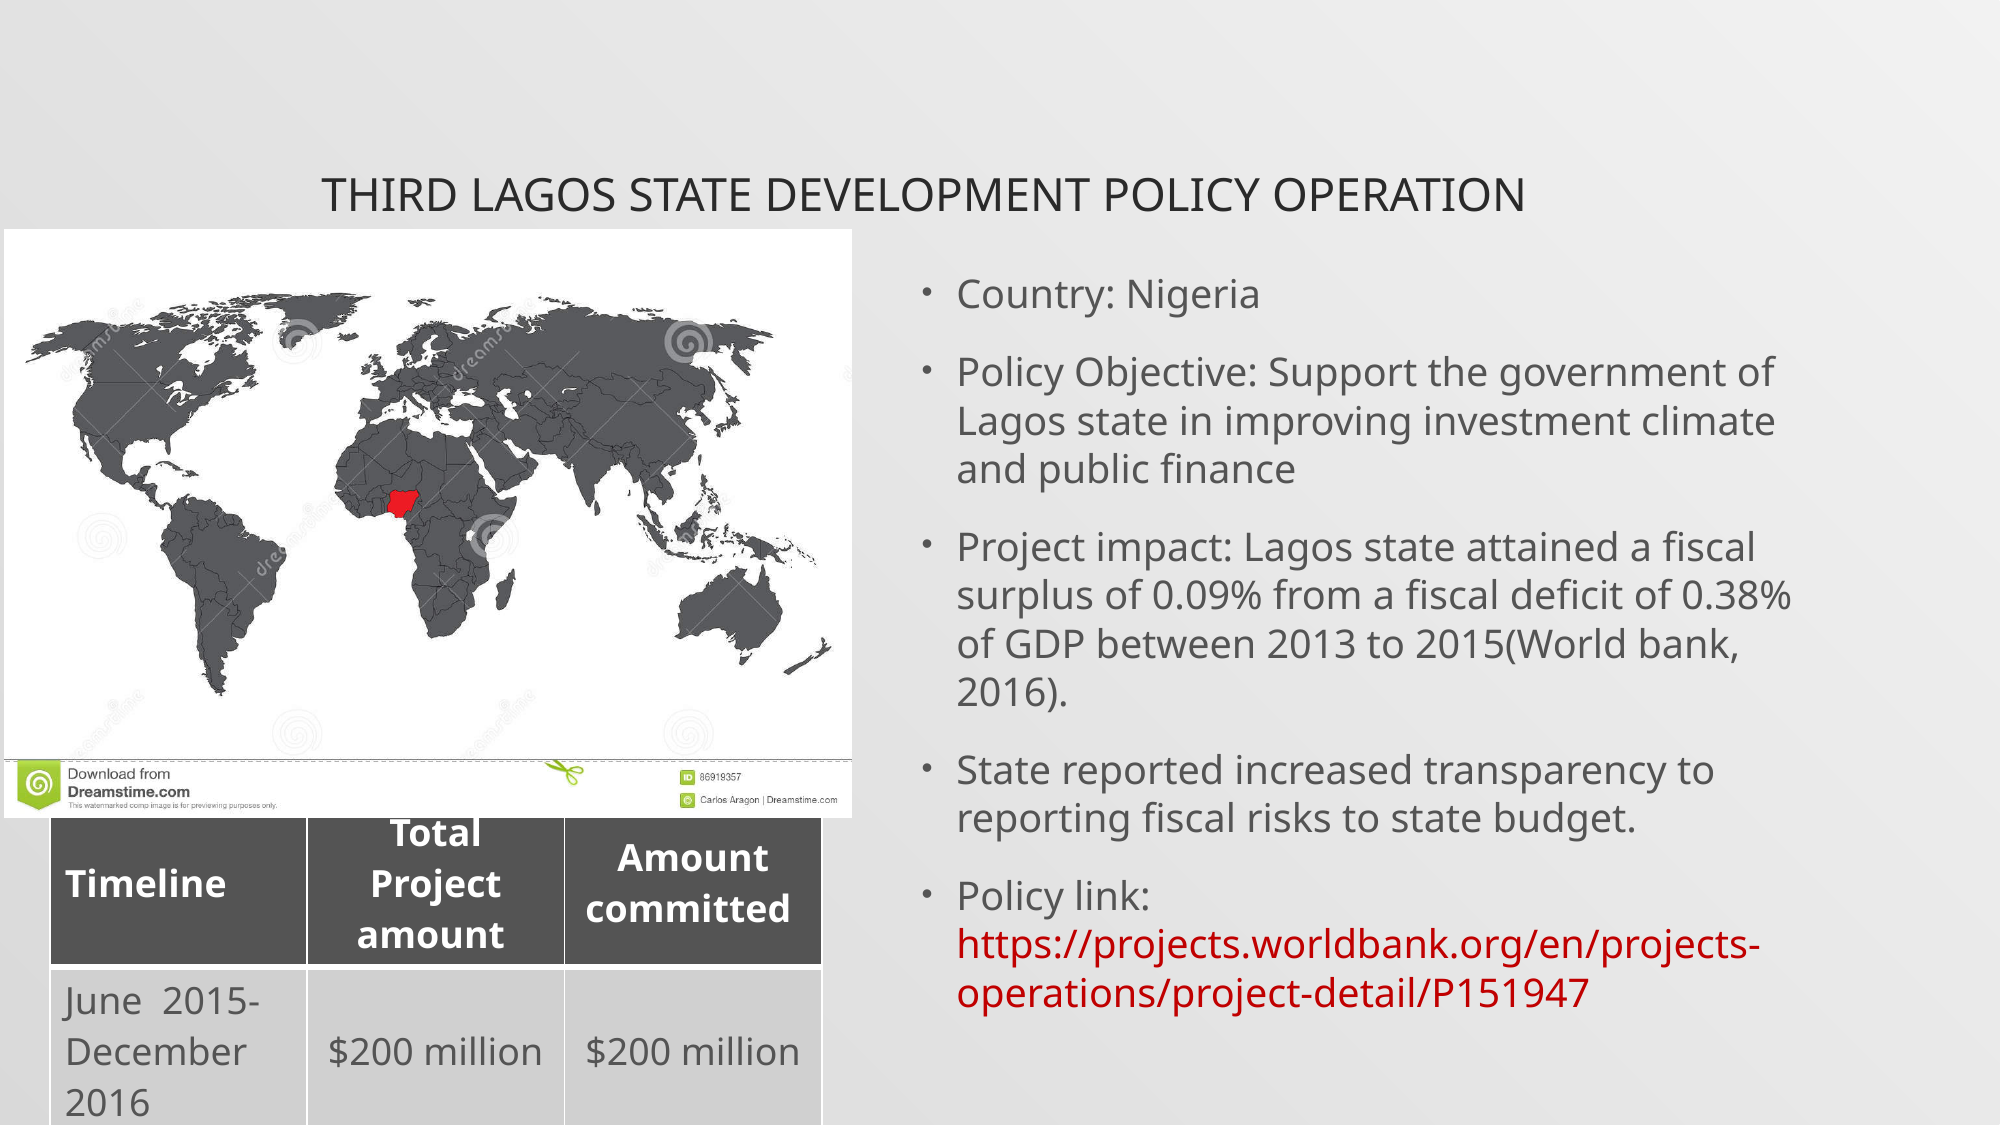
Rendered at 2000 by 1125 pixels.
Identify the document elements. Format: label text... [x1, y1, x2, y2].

title Third Lagos State Development Policy Operation [49, 63, 1800, 230]
table_header Total Project amount [308, 818, 564, 964]
table_cell $200 million [308, 970, 564, 1125]
list Country: Nigeria Policy Objective: Support the government of Lagos state in improving investment climate and public finance Project impact: Lagos state attained a fiscal surplus of 0.09% from a fiscal deficit of 0.38% of GDP between 2013 to 2015(World bank, 2016). State reported increased transparency to reporting fiscal risks to state budget. Policy link: https://projects.worldbank.org/en/projects-operations/project-detail/P151947 [899, 262, 1825, 1038]
table_header Amount committed [565, 818, 821, 964]
table_cell June 2015- December 2016 [51, 970, 306, 1125]
table_cell $200 million [565, 970, 821, 1125]
picture [4, 229, 852, 818]
table_header Timeline [51, 818, 306, 964]
